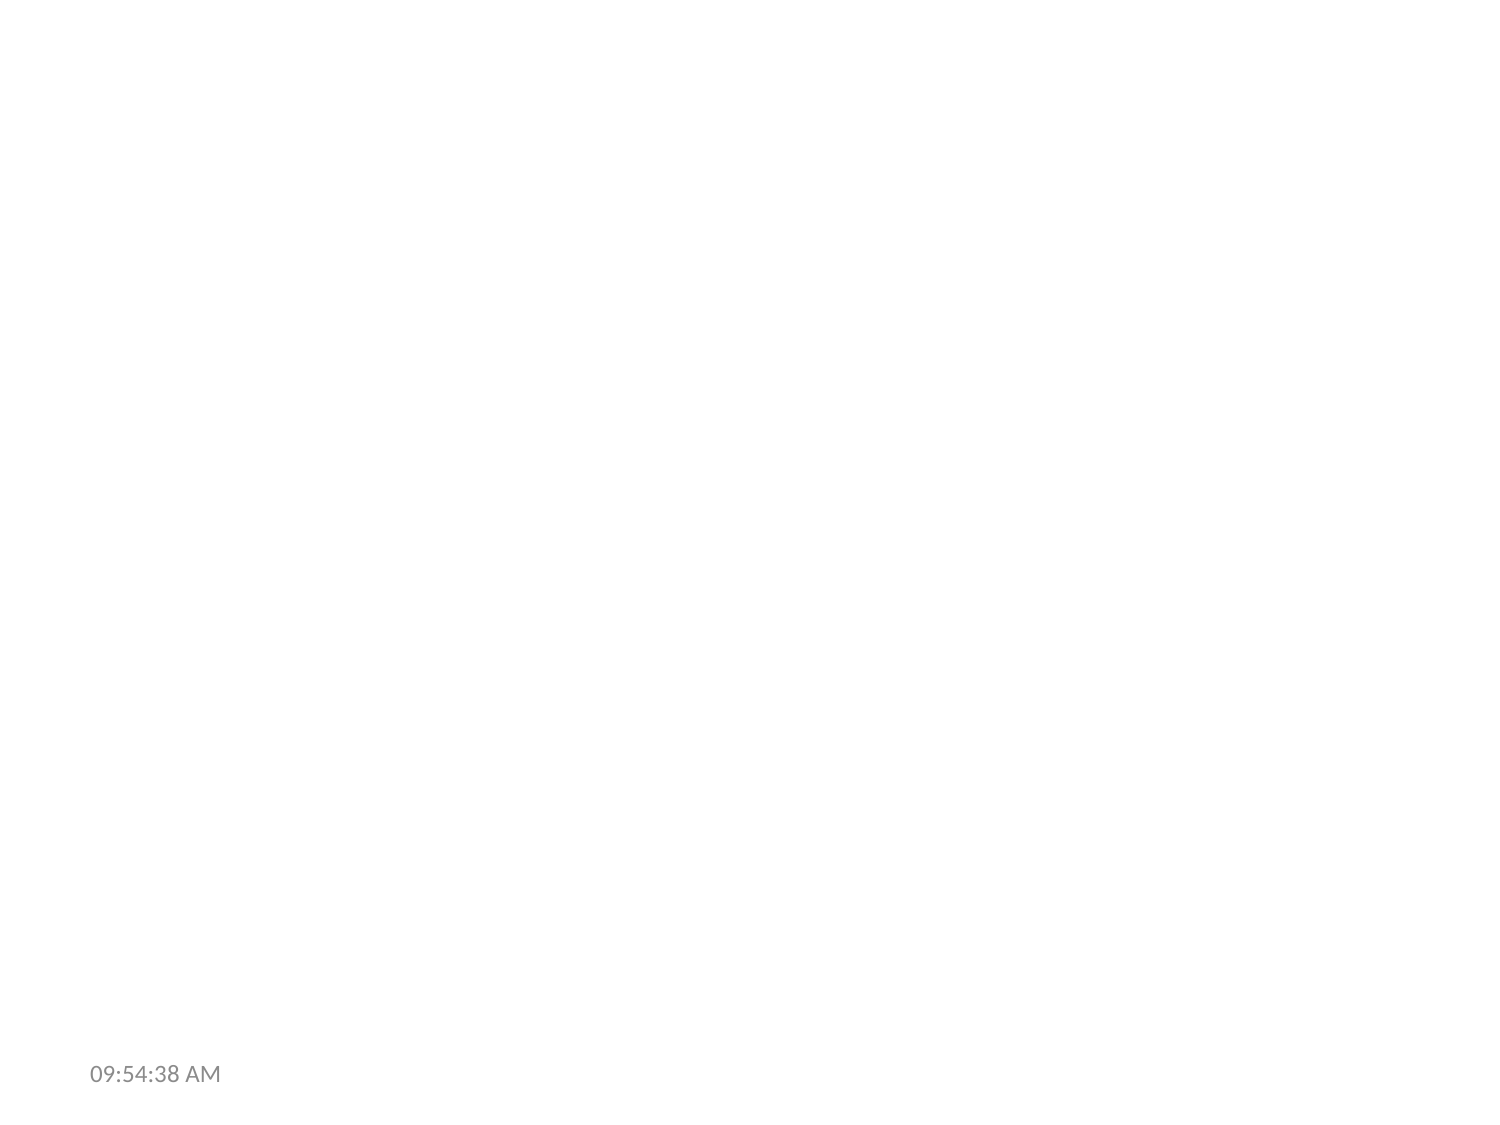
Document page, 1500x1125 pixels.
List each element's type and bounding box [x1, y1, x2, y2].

slide_number [75, 1042, 425, 1103]
